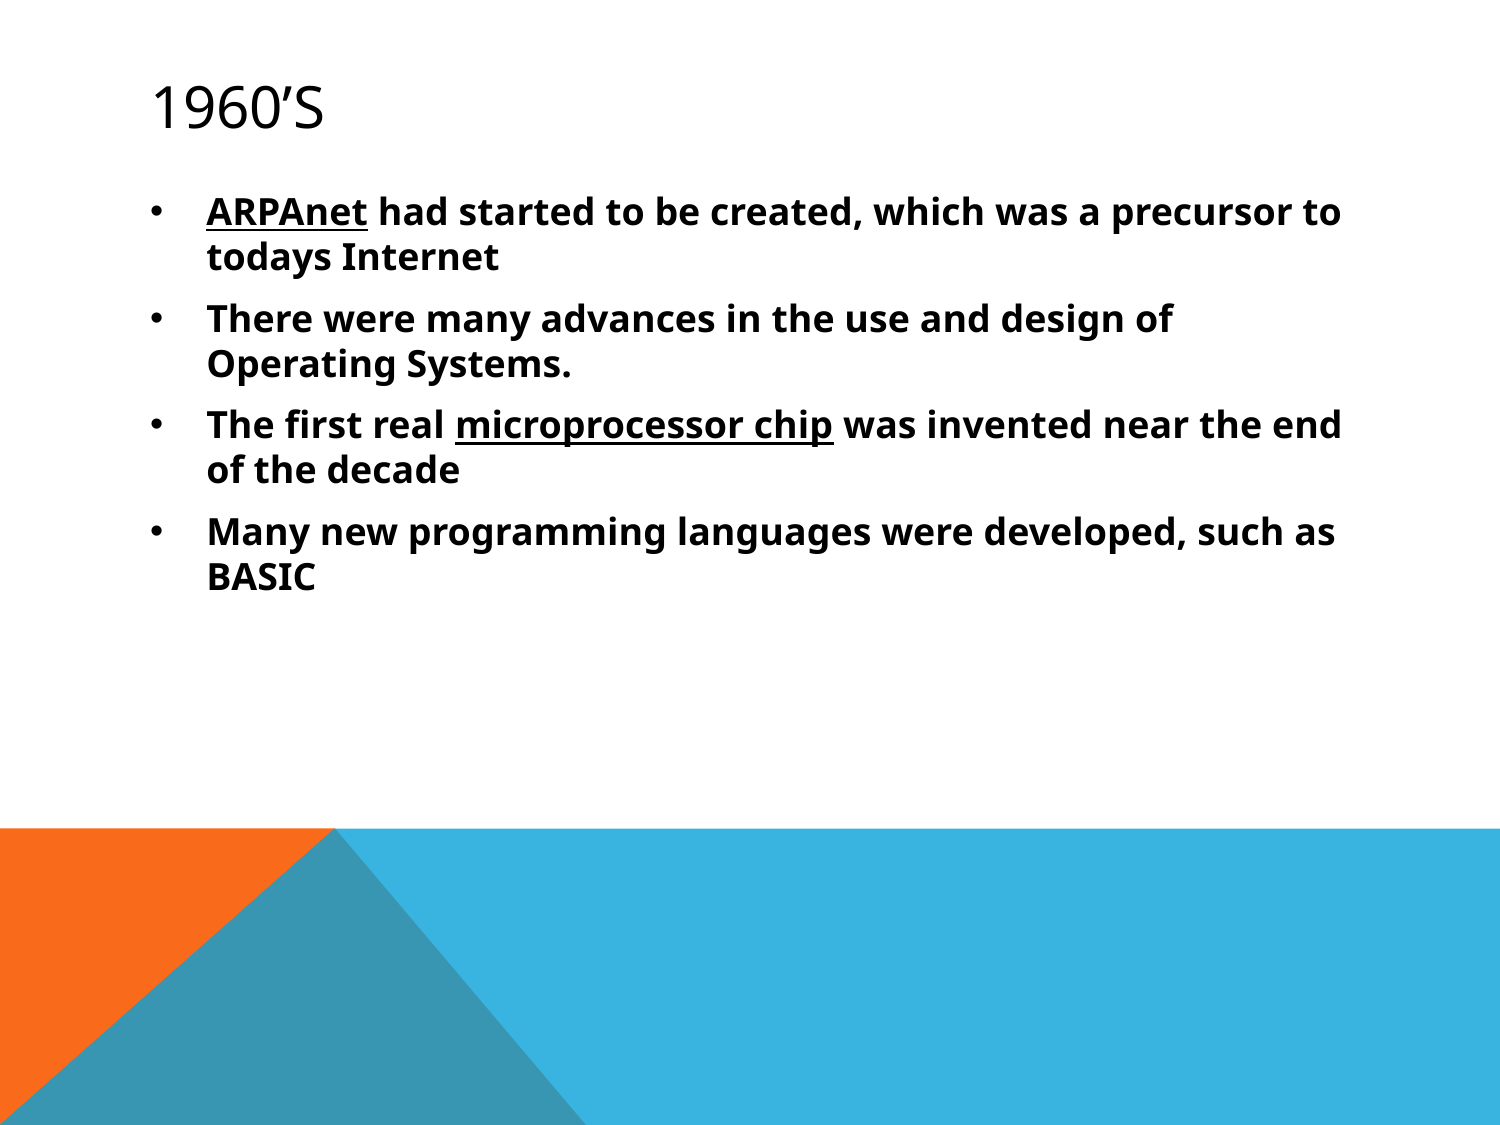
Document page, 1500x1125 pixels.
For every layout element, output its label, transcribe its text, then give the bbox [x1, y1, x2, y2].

list ARPAnet had started to be created, which was a precursor to todays Internet There were many advances in the use and design of Operating Systems. The first real microprocessor chip was invented near the end of the decade Many new programming languages were developed, such as BASIC [135, 180, 1369, 768]
title 1960’s [135, 60, 1369, 150]
